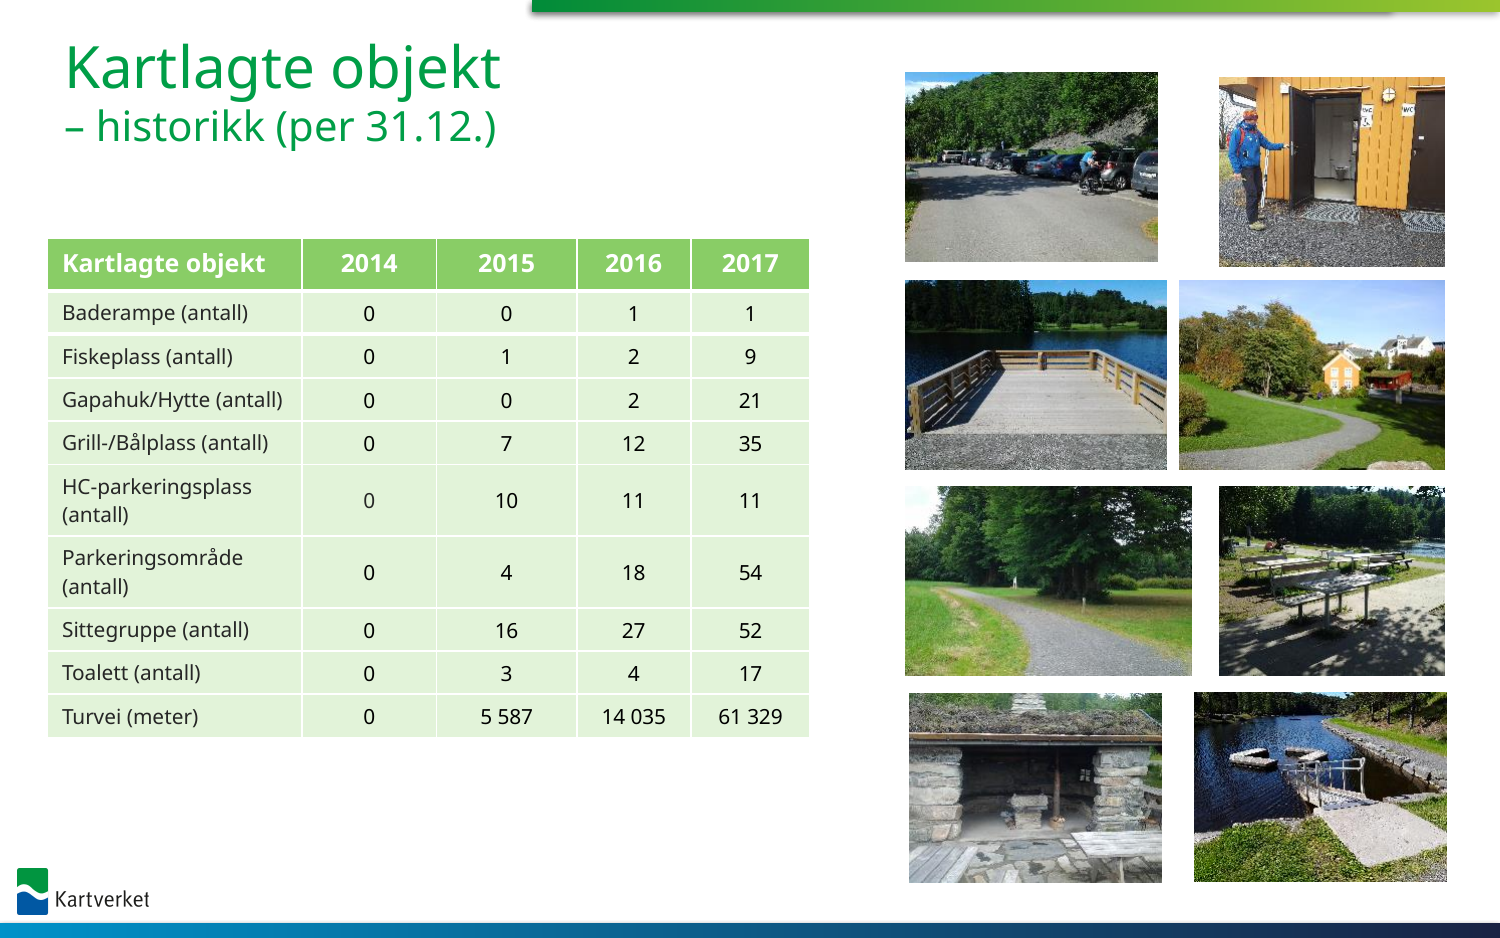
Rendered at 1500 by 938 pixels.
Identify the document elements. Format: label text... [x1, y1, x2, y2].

table_cell 0 [303, 379, 436, 420]
table_cell 61 329 [692, 695, 809, 737]
table_cell 0 [303, 336, 436, 377]
table_cell 52 [692, 609, 809, 650]
table_cell 7 [437, 422, 576, 464]
table_header Kartlagte objekt [48, 239, 301, 289]
table_cell 0 [303, 293, 436, 332]
table_cell 5 587 [437, 695, 576, 737]
table_cell 4 [437, 537, 576, 607]
table_cell 35 [692, 422, 809, 464]
table_cell 3 [437, 652, 576, 693]
table_cell 9 [692, 336, 809, 377]
table_cell 0 [303, 537, 436, 607]
table_cell 1 [578, 293, 690, 332]
table_cell Sittegruppe (antall) [48, 609, 301, 650]
table_cell 0 [437, 293, 576, 332]
table_header 2014 [303, 239, 436, 289]
table_cell 2 [578, 336, 690, 377]
table_header 2016 [578, 239, 690, 289]
table_cell Turvei (meter) [48, 695, 301, 737]
picture [905, 486, 1193, 676]
table_cell 18 [578, 537, 690, 607]
table_cell 0 [303, 465, 436, 535]
table_cell Parkeringsområde (antall) [48, 537, 301, 607]
table_cell Gapahuk/Hytte (antall) [48, 379, 301, 420]
table_cell 12 [578, 422, 690, 464]
picture [1194, 692, 1448, 882]
table_cell Baderampe (antall) [48, 293, 301, 332]
picture [905, 280, 1167, 470]
table_cell 0 [437, 379, 576, 420]
table_cell 0 [303, 652, 436, 693]
table_cell 17 [692, 652, 809, 693]
table_cell 16 [437, 609, 576, 650]
picture [1219, 486, 1445, 676]
table_cell 21 [692, 379, 809, 420]
table_cell 0 [303, 422, 436, 464]
table_cell 0 [303, 695, 436, 737]
table_cell 1 [692, 293, 809, 332]
table_cell 0 [303, 609, 436, 650]
table_cell 11 [692, 465, 809, 535]
table_header 2017 [692, 239, 809, 289]
table_cell 54 [692, 537, 809, 607]
text_box Kartlagte objekt – historikk (per 31.12.) [49, 14, 1431, 158]
table_cell 14 035 [578, 695, 690, 737]
table_cell 27 [578, 609, 690, 650]
picture [905, 72, 1158, 262]
table_cell 11 [578, 465, 690, 535]
table_cell 4 [578, 652, 690, 693]
table_cell 2 [578, 379, 690, 420]
table_cell Fiskeplass (antall) [48, 336, 301, 377]
table_cell 10 [437, 465, 576, 535]
picture [1219, 77, 1445, 267]
table_cell HC-parkeringsplass (antall) [48, 465, 301, 535]
table_cell Grill-/Bålplass (antall) [48, 422, 301, 464]
picture [909, 693, 1163, 884]
table_cell 1 [437, 336, 576, 377]
picture [1179, 280, 1445, 470]
table_cell Toalett (antall) [48, 652, 301, 693]
table_header 2015 [437, 239, 576, 289]
